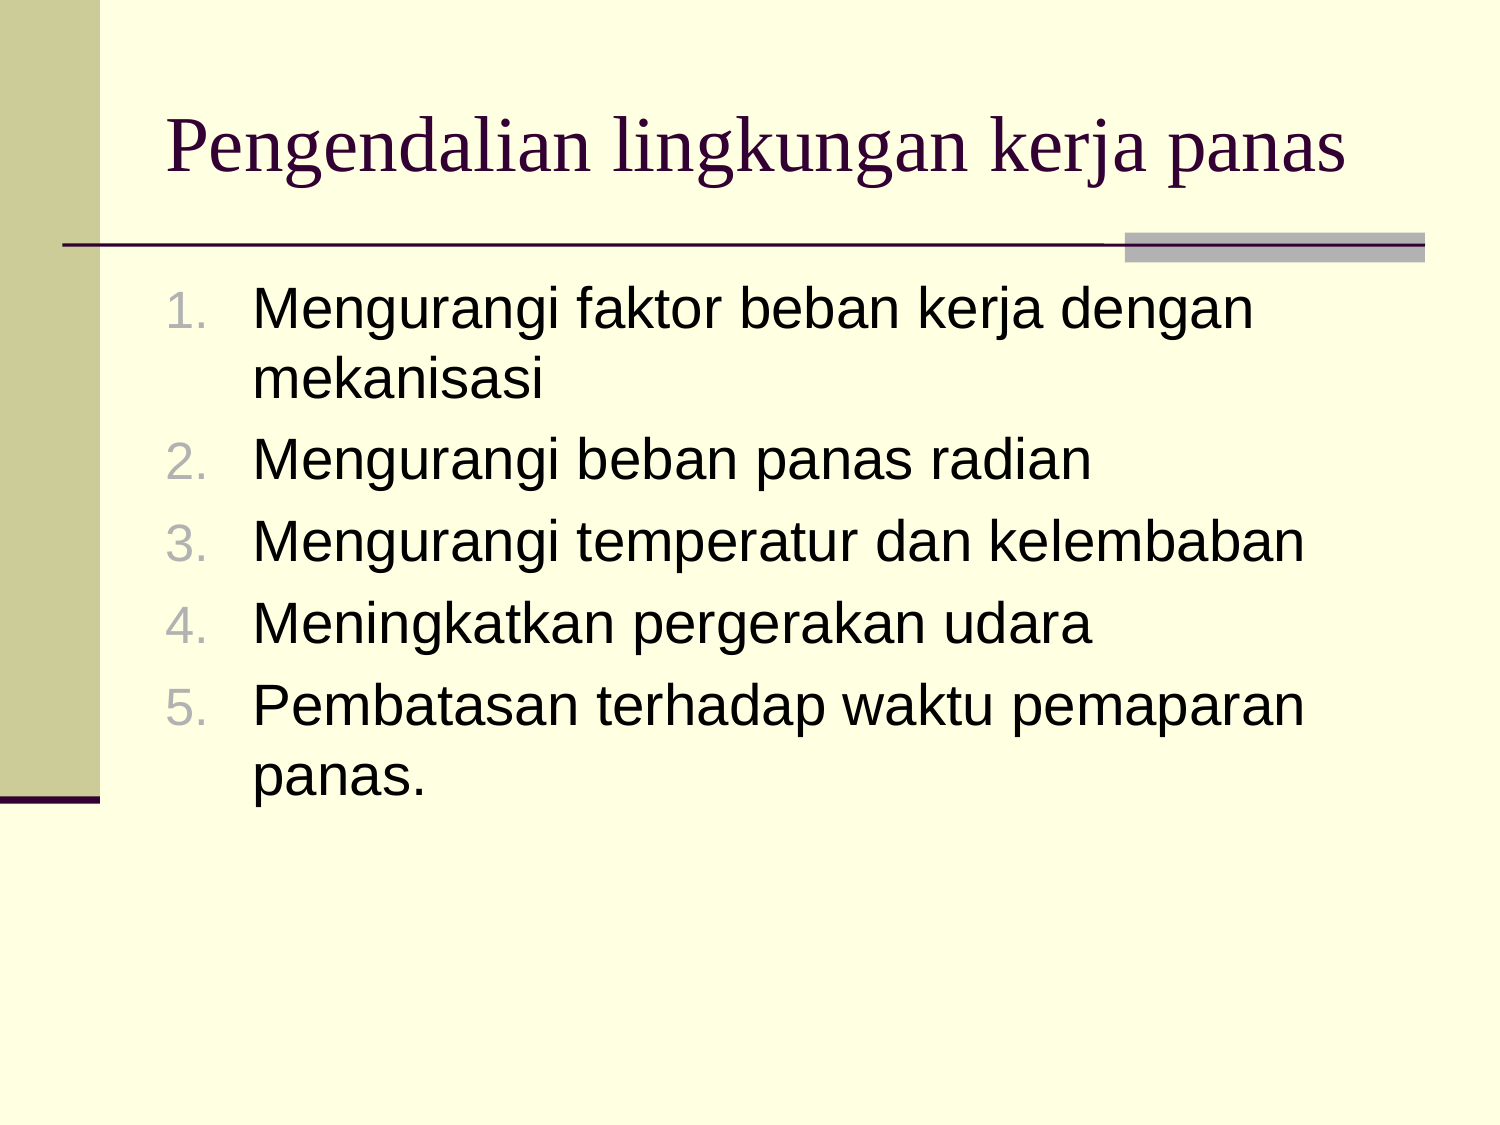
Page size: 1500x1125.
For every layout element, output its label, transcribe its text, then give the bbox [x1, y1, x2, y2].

list Mengurangi faktor beban kerja dengan mekanisasi Mengurangi beban panas radian Mengurangi temperatur dan kelembaban Meningkatkan pergerakan udara Pembatasan terhadap waktu pemaparan panas. [149, 262, 1426, 1006]
title Pengendalian lingkungan kerja panas [149, 45, 1426, 234]
